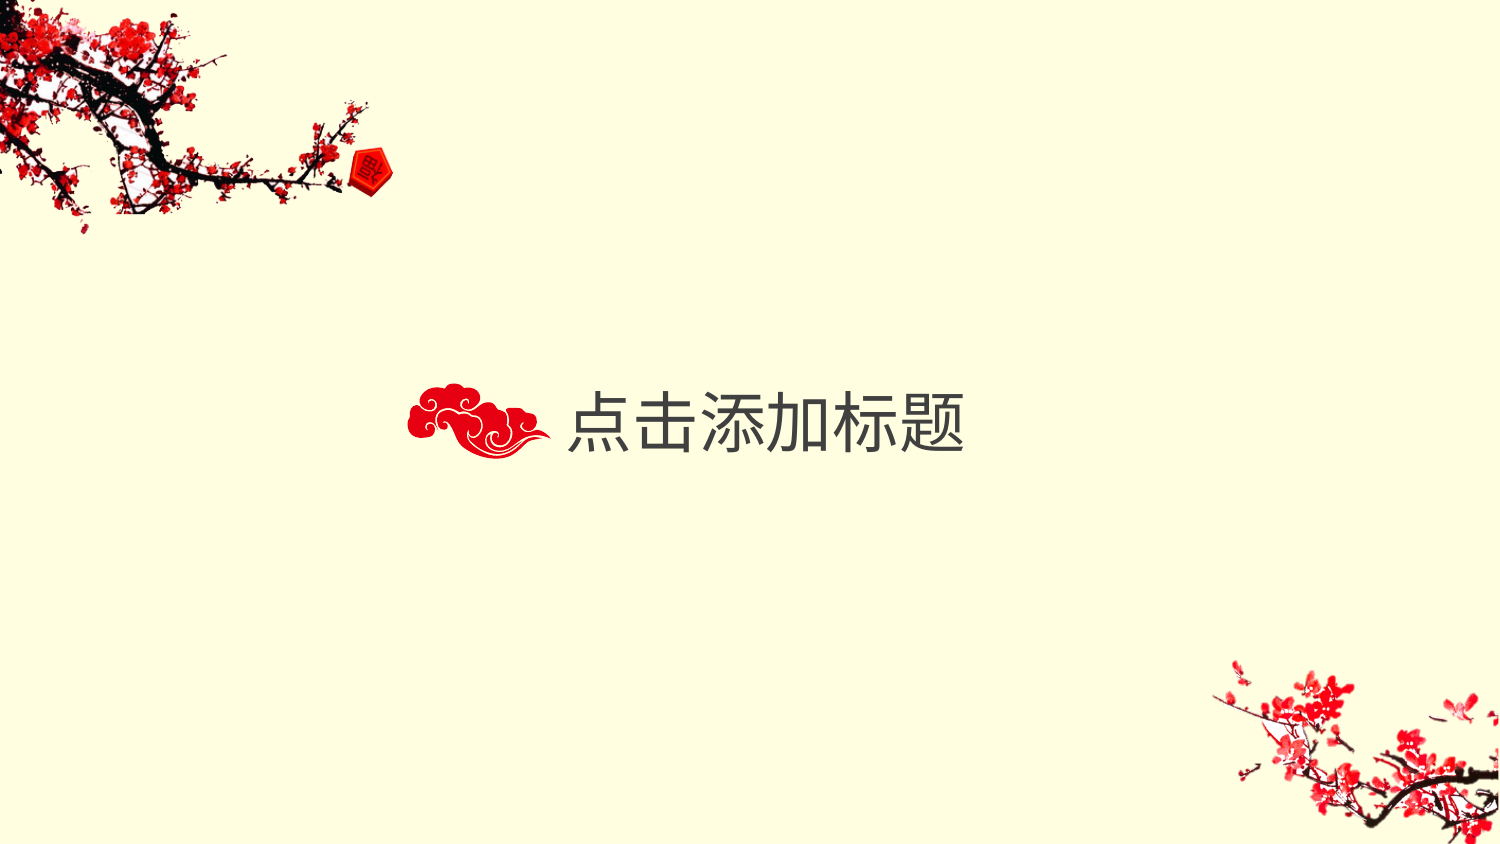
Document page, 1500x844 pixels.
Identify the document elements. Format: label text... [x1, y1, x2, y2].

picture [407, 383, 552, 459]
picture [0, 0, 441, 262]
text_box 点击添加标题 [550, 373, 1081, 468]
picture [1161, 575, 1499, 844]
